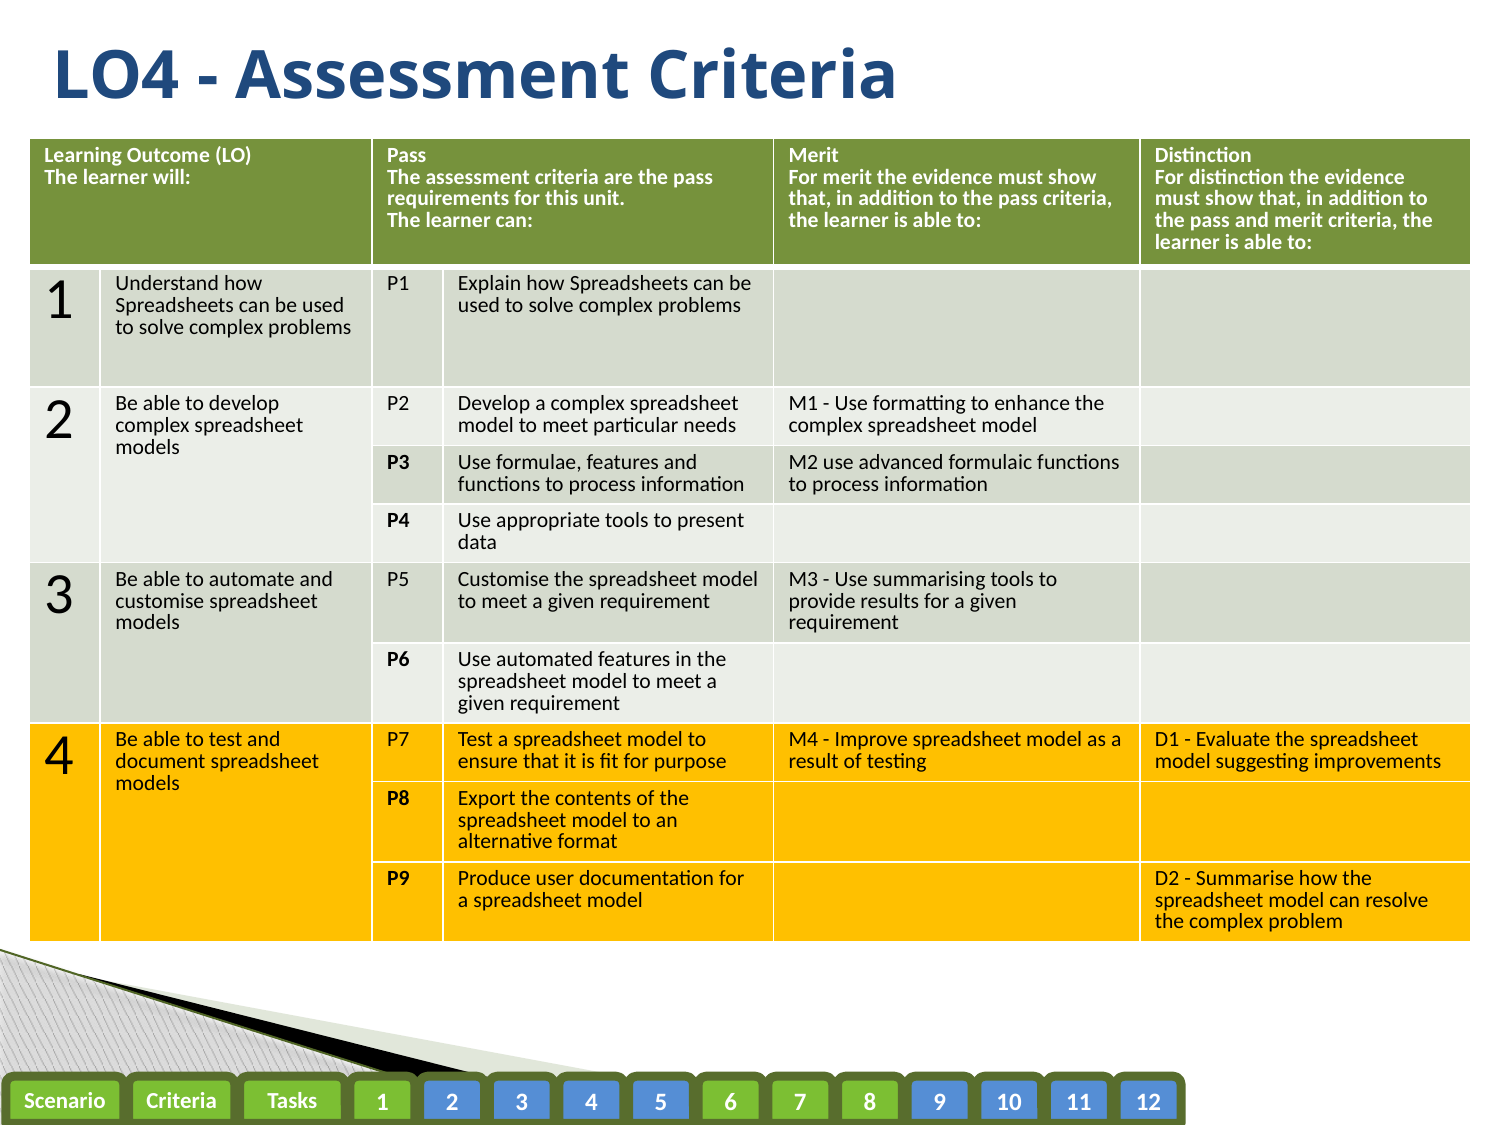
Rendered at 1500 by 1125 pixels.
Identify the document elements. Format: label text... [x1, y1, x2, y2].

table_cell D1 - Evaluate the spreadsheet model suggesting improvements [1141, 724, 1470, 781]
table_cell Customise the spreadsheet model to meet a given requirement [444, 563, 773, 642]
table_cell P2 [373, 388, 442, 445]
table_cell [1141, 505, 1470, 562]
table_header Pass The assessment criteria are the pass requirements for this unit. The learner can: [373, 139, 773, 264]
table_cell D2 - Summarise how the spreadsheet model can resolve the complex problem [1141, 863, 1470, 941]
table_cell Understand how Spreadsheets can be used to solve complex problems [101, 270, 371, 386]
table_cell Be able to develop complex spreadsheet models [101, 388, 371, 562]
table_cell [774, 863, 1139, 941]
table_cell [1141, 446, 1470, 503]
table_cell P5 [373, 563, 442, 642]
table_cell P9 [373, 863, 442, 941]
table_cell Export the contents of the spreadsheet model to an alternative format [444, 782, 773, 861]
table_cell Be able to automate and customise spreadsheet models [101, 563, 371, 722]
table_cell M4 - Improve spreadsheet model as a result of testing [774, 724, 1139, 781]
table_cell Be able to test and document spreadsheet models [101, 724, 371, 941]
table_header Merit For merit the evidence must show that, in addition to the pass criteria, the learner is able to: [774, 139, 1139, 264]
table_cell Use formulae, features and functions to process information [444, 446, 773, 503]
table_cell 4 [30, 724, 99, 941]
table_cell Develop a complex spreadsheet model to meet particular needs [444, 388, 773, 445]
table_header Learning Outcome (LO) The learner will: [30, 139, 371, 264]
table_cell [1141, 388, 1470, 445]
table_cell P4 [373, 505, 442, 562]
table_cell P6 [373, 644, 442, 722]
table_cell M2 use advanced formulaic functions to process information [774, 446, 1139, 503]
table_cell 3 [30, 563, 99, 722]
table_cell [1141, 270, 1470, 386]
table_cell P1 [373, 270, 442, 386]
table_cell 1 [30, 270, 99, 386]
table_header Distinction For distinction the evidence must show that, in addition to the pass and merit criteria, the learner is able to: [1141, 139, 1470, 264]
table_cell P3 [373, 446, 442, 503]
table_cell [774, 505, 1139, 562]
table_cell P7 [373, 724, 442, 781]
table_cell Produce user documentation for a spreadsheet model [444, 863, 773, 941]
table_cell [1141, 644, 1470, 722]
table_cell [774, 782, 1139, 861]
table_cell [1141, 782, 1470, 861]
table_cell [1141, 563, 1470, 642]
table_cell Use automated features in the spreadsheet model to meet a given requirement [444, 644, 773, 722]
table_cell 2 [30, 388, 99, 562]
table_cell M1 - Use formatting to enhance the complex spreadsheet model [774, 388, 1139, 445]
title LO4 - Assessment Criteria [37, 19, 1471, 126]
table_cell Use appropriate tools to present data [444, 505, 773, 562]
table_cell M3 - Use summarising tools to provide results for a given requirement [774, 563, 1139, 642]
table_cell [774, 270, 1139, 386]
table_cell Explain how Spreadsheets can be used to solve complex problems [444, 270, 773, 386]
table_cell Test a spreadsheet model to ensure that it is fit for purpose [444, 724, 773, 781]
table_cell P8 [373, 782, 442, 861]
table_cell [774, 644, 1139, 722]
